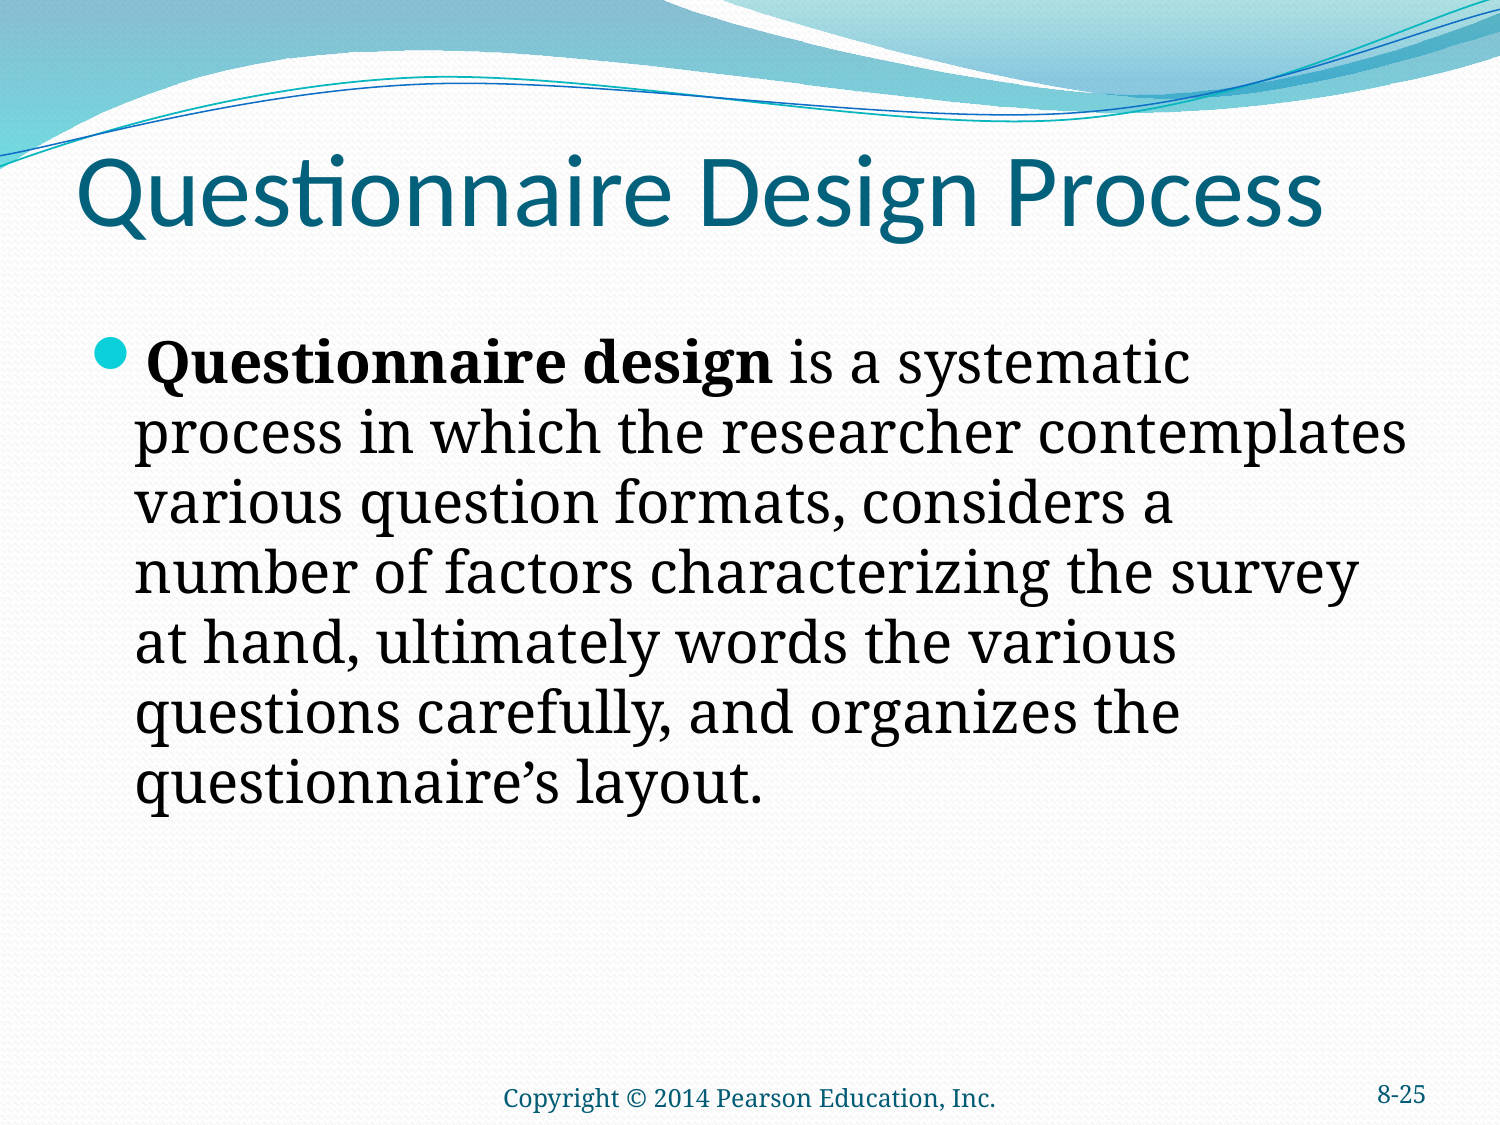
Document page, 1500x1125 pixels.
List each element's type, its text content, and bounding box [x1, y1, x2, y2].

list Questionnaire design is a systematic process in which the researcher contemplates various question formats, considers a number of factors characterizing the survey at hand, ultimately words the various questions carefully, and organizes the questionnaire’s layout. [75, 317, 1425, 1038]
title Questionnaire Design Process [75, 87, 1425, 275]
